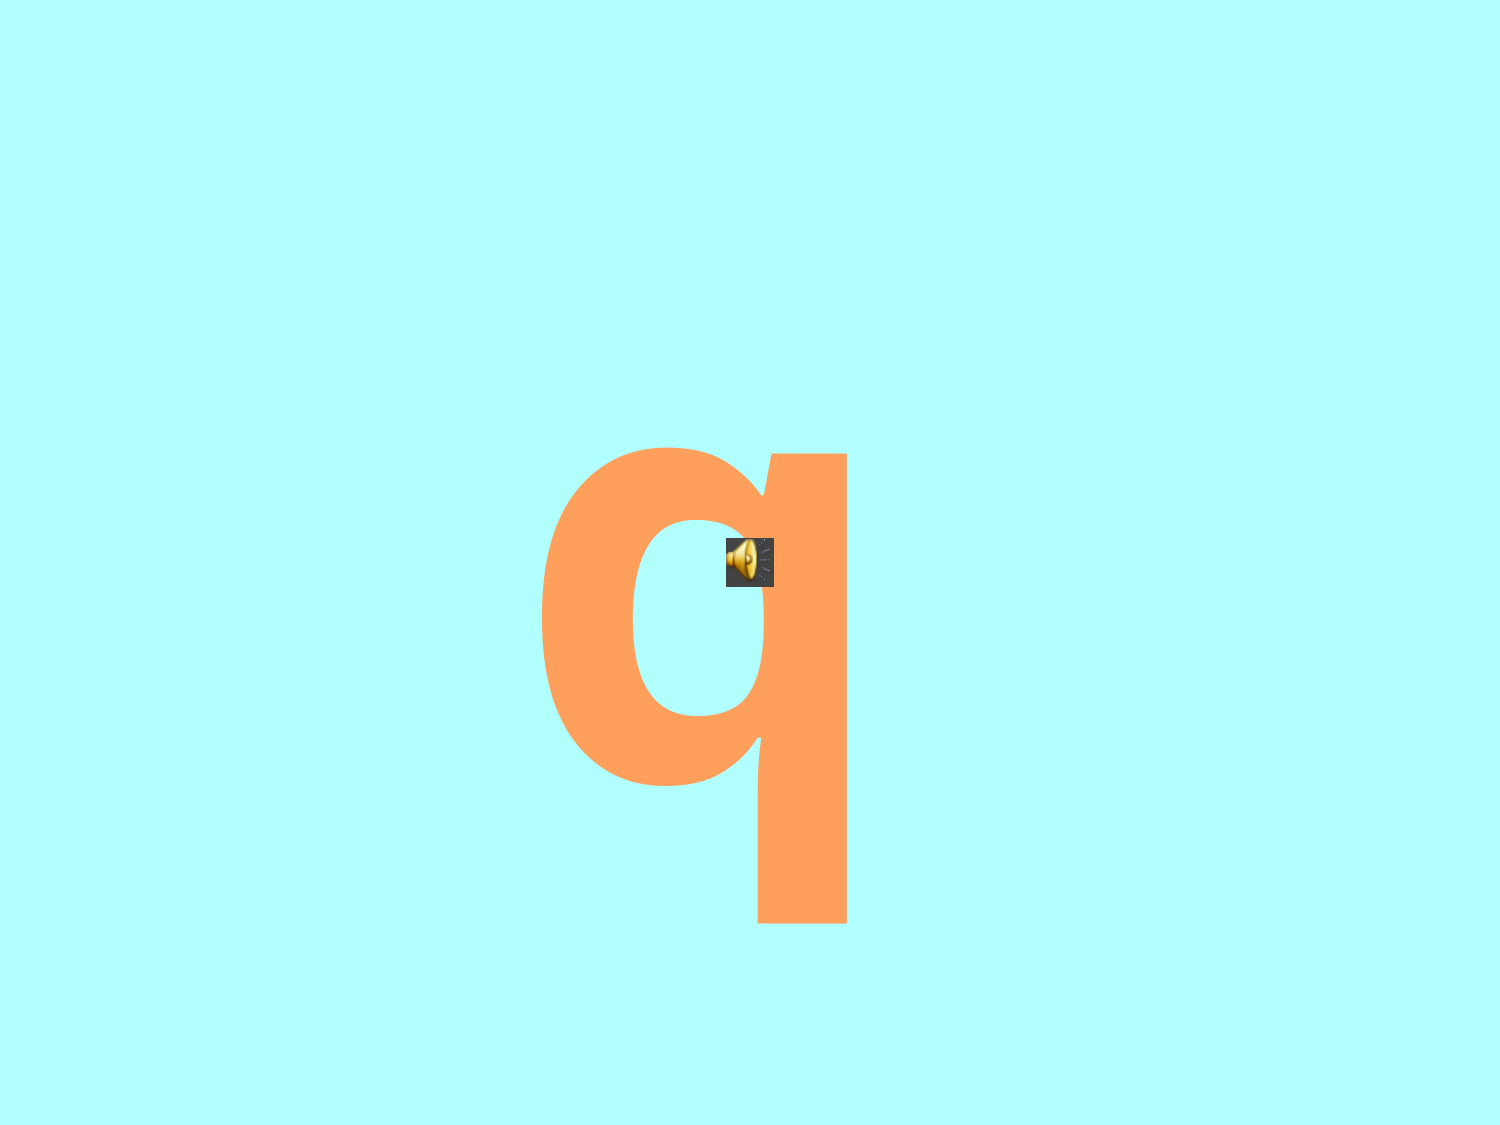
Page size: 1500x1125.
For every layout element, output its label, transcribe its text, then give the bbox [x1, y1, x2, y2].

text_box q [500, 174, 909, 908]
picture [724, 537, 776, 588]
